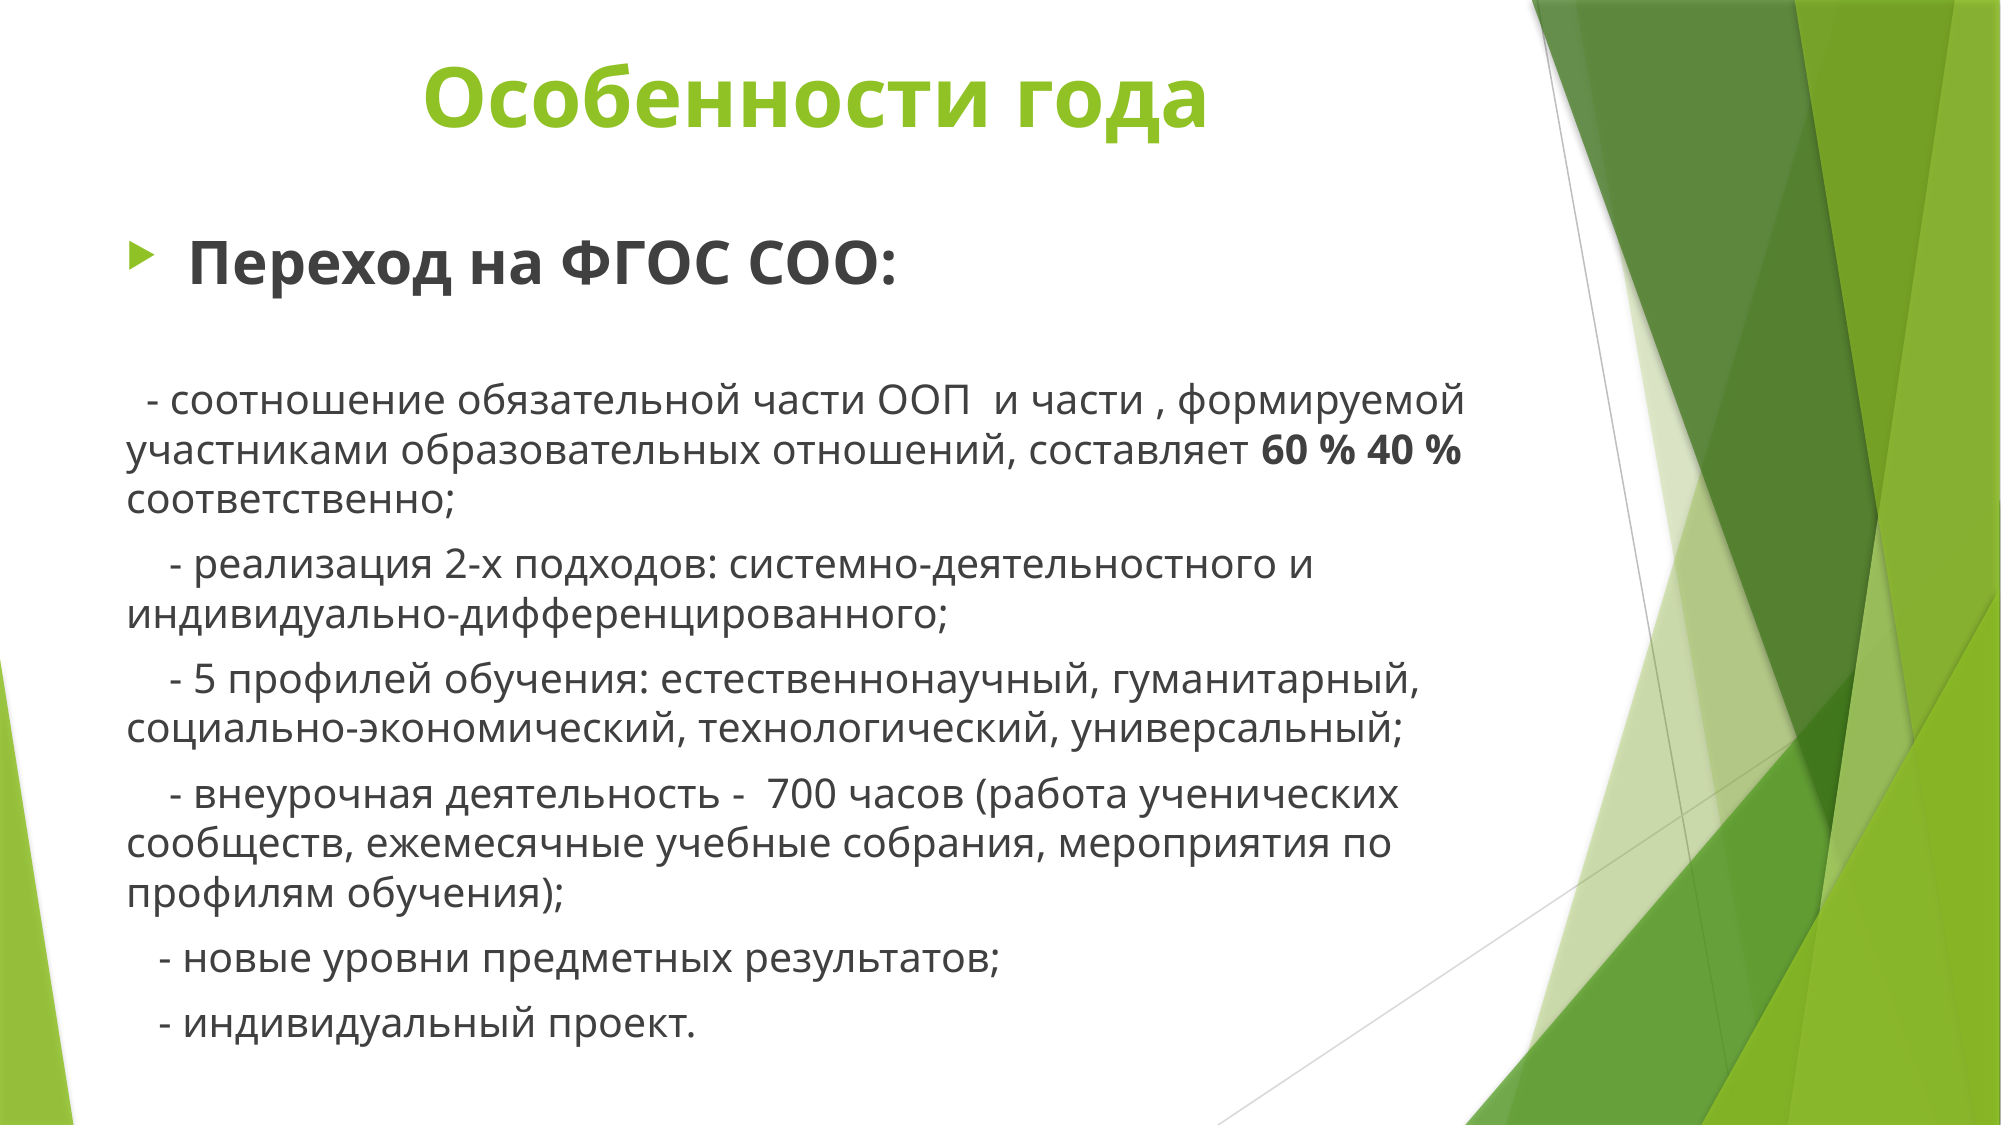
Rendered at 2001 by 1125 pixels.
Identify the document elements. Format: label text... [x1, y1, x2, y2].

title Особенности года [111, 37, 1522, 216]
list Переход на ФГОС СОО: - соотношение обязательной части ООП и части , формируемой участниками образовательных отношений, составляет 60 % 40 % соответственно; - реализация 2-х подходов: системно-деятельностного и индивидуально-дифференцированного; - 5 профилей обучения: естественнонаучный, гуманитарный, социально-экономический, технологический, универсальный; - внеурочная деятельность - 700 часов (работа ученических сообществ, ежемесячные учебные собрания, мероприятия по профилям обучения); - новые уровни предметных результатов; - индивидуальный проект. [111, 216, 1602, 1125]
